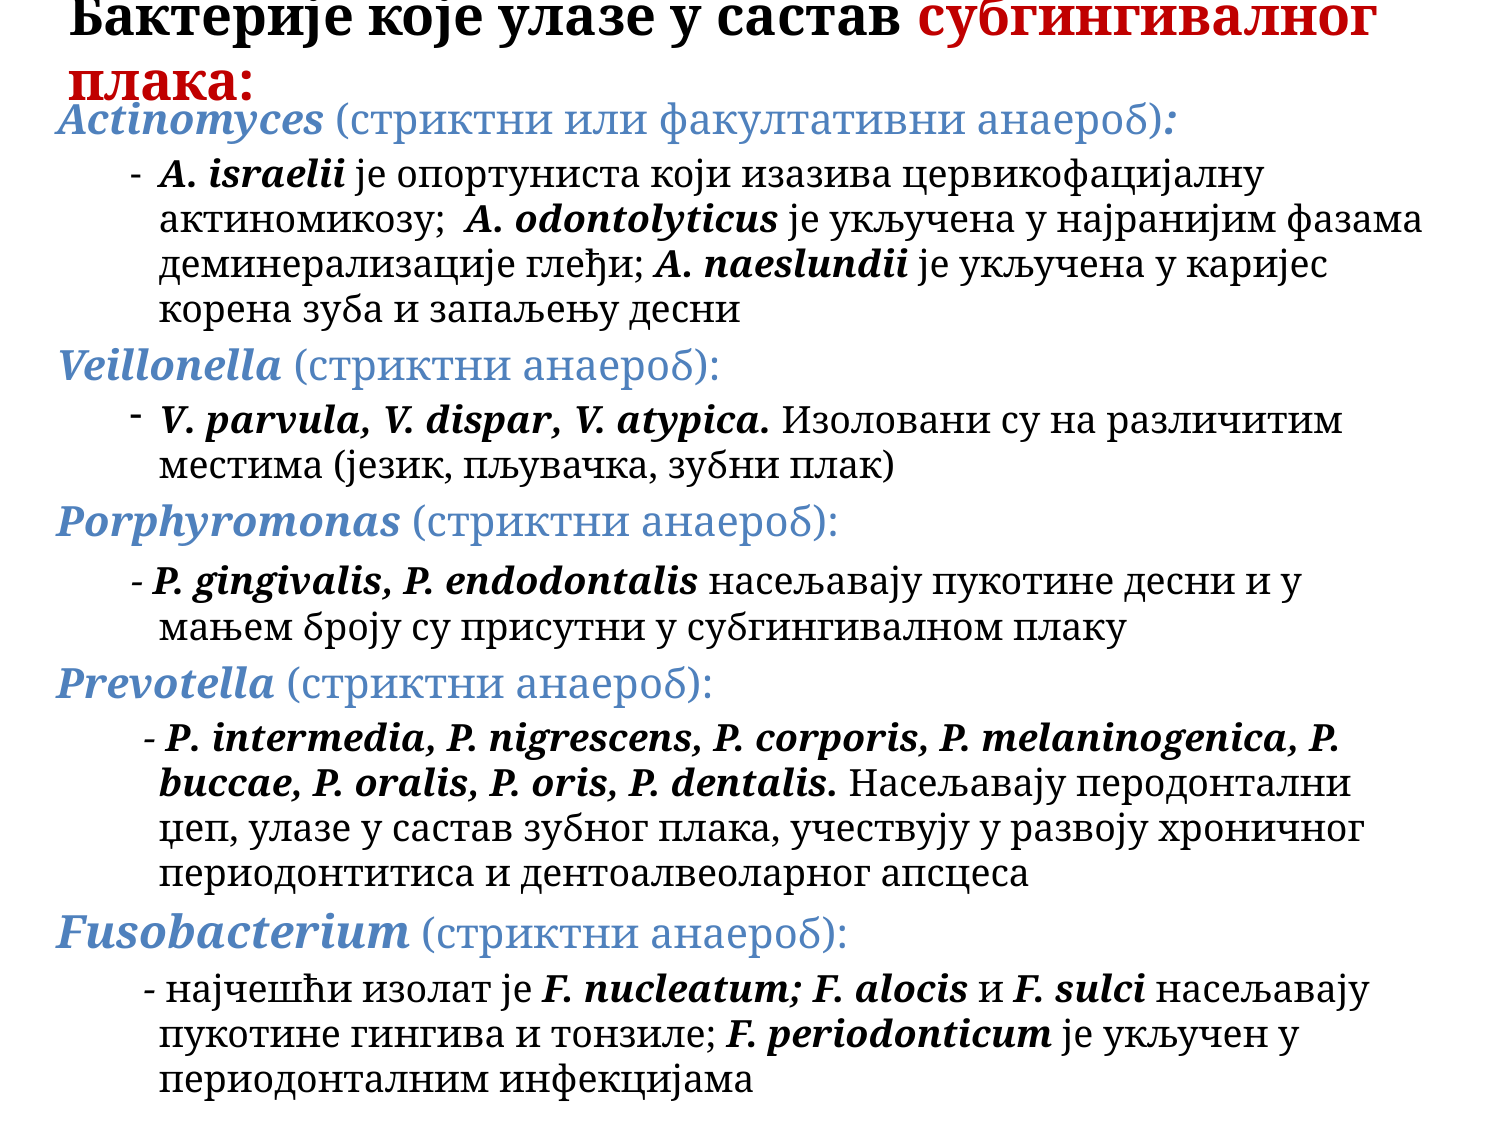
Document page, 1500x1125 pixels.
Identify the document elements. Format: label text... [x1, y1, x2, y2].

title Бактерије које улазе у састав субгингивалног плака: [52, 0, 1500, 93]
list Actinomyces (стриктни или факултативни анаероб): A. israelii је опортуниста који изазива цервикофацијалну актиномикозу; A. odontolyticus је укључена у најранијим фазама деминерализације глеђи; A. naeslundii је укључена у каријес корена зуба и запаљењу десни Veillonella (стриктни анаероб): V. parvula, V. dispar, V. atypica. Изоловани су на различитим местима (језик, пљувачка, зубни плак) Porphyromonas (стриктни анаероб): - P. gingivalis, P. endodontalis насељавају пукотине десни и у мањем броју су присутни у субгингивалном плаку Prevotella (стриктни анаероб): - P. intermedia, P. nigrescens, P. corporis, P. melaninogenica, P. buccae, P. oralis, P. oris, P. dentalis. Насељавају перодонтални џеп, улазе у састав зубног плака, учествују у развоју хроничног периодонтитиса и дентоалвеоларног апсцеса Fusobacterium (стриктни анаероб): - најчешћи изолат је F. nucleatum; F. alocis и F. sulci насељавају пукотине гингива и тонзиле; F. periodonticum је укључен у периодонталним инфекцијама [41, 85, 1448, 1125]
